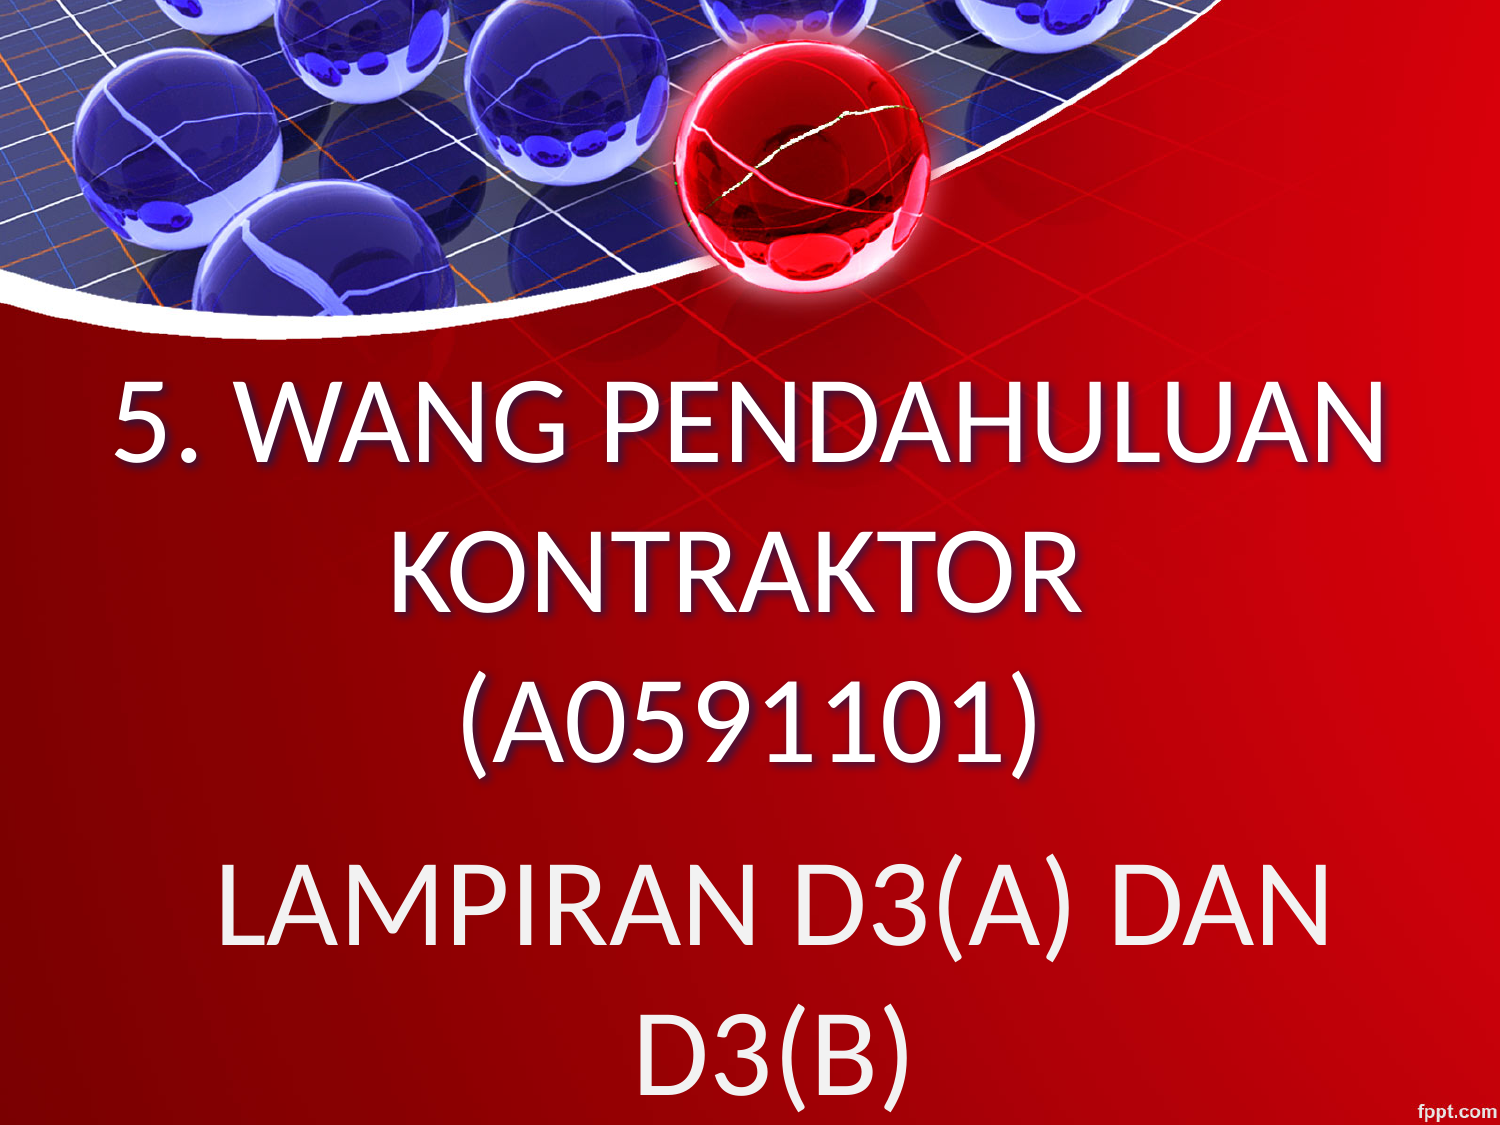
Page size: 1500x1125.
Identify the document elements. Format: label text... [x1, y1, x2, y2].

picture [0, 0, 1500, 1125]
subtitle LAMPIRAN D3(A) DAN D3(B) [98, 813, 1452, 914]
title 5. WANG PENDAHULUAN KONTRAKTOR (A0591101) [24, 499, 1476, 626]
